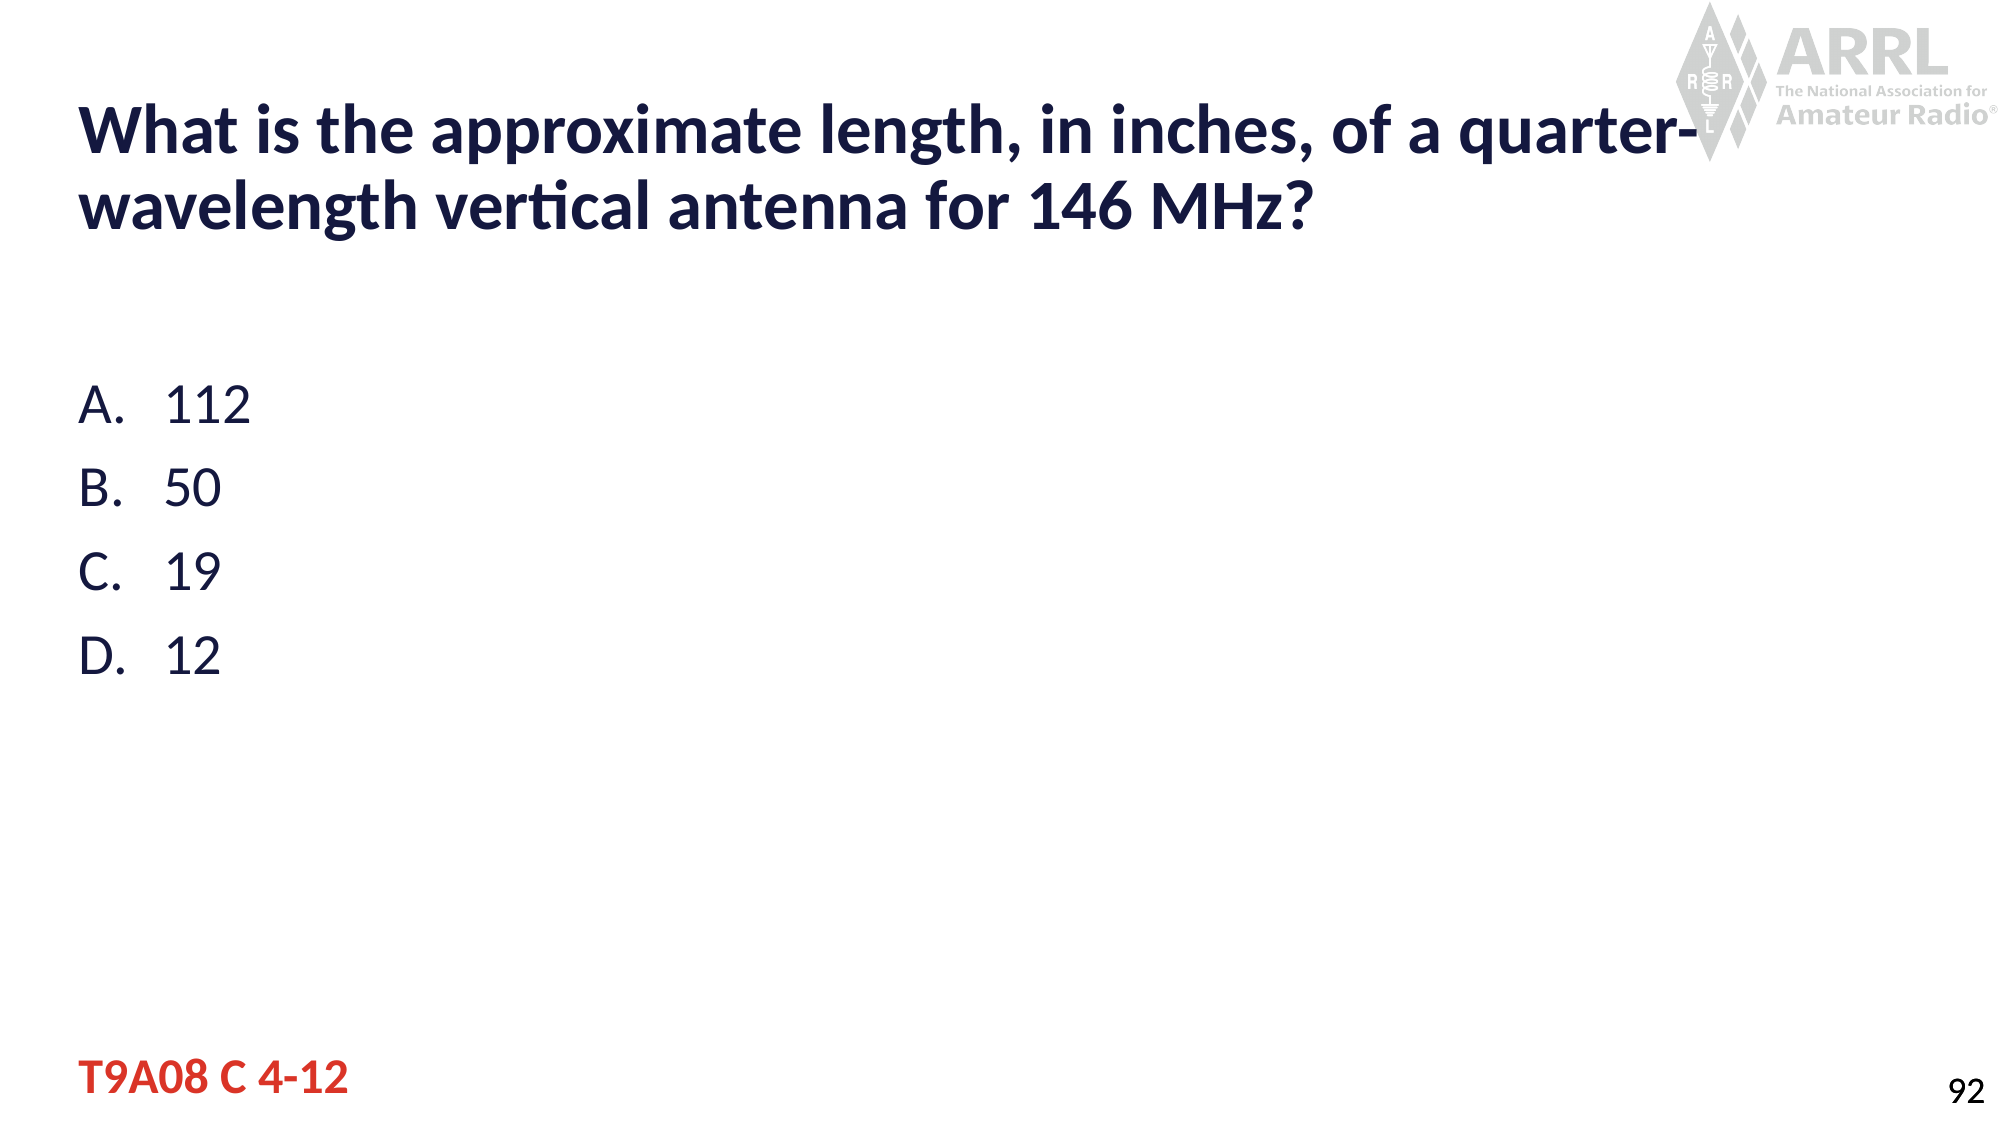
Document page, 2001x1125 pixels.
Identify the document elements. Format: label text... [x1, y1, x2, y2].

text_box T9A08 C 4-12 [63, 1036, 921, 1112]
title What is the approximate length, in inches, of a quarter-wavelength vertical antenna for 146 MHz? [63, 59, 1863, 278]
list 112 50 19 12 [63, 365, 1863, 989]
picture [1674, 0, 2000, 164]
